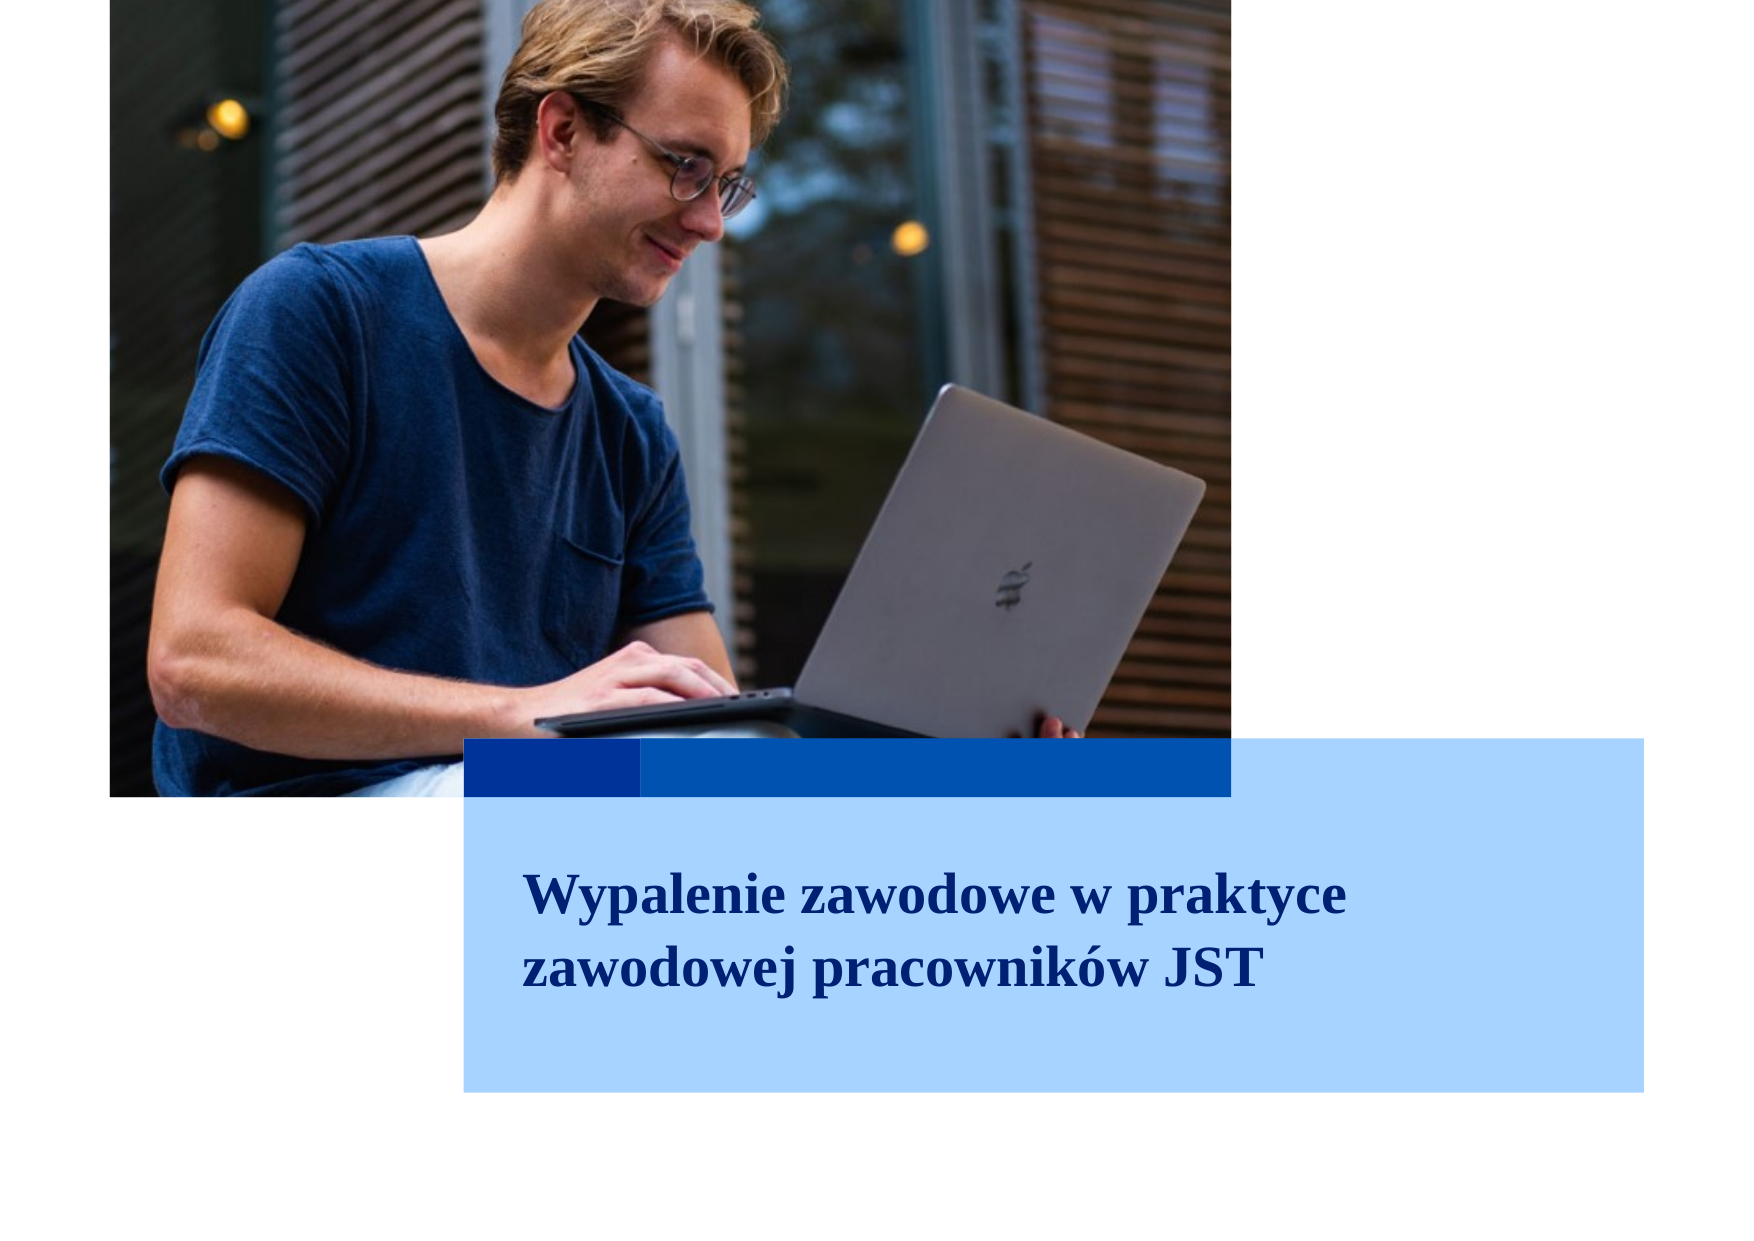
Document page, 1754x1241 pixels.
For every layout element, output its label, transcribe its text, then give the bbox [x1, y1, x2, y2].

title Wypalenie zawodowe w praktyce zawodowej pracowników JST [522, 852, 1586, 1069]
picture [109, 0, 1232, 798]
